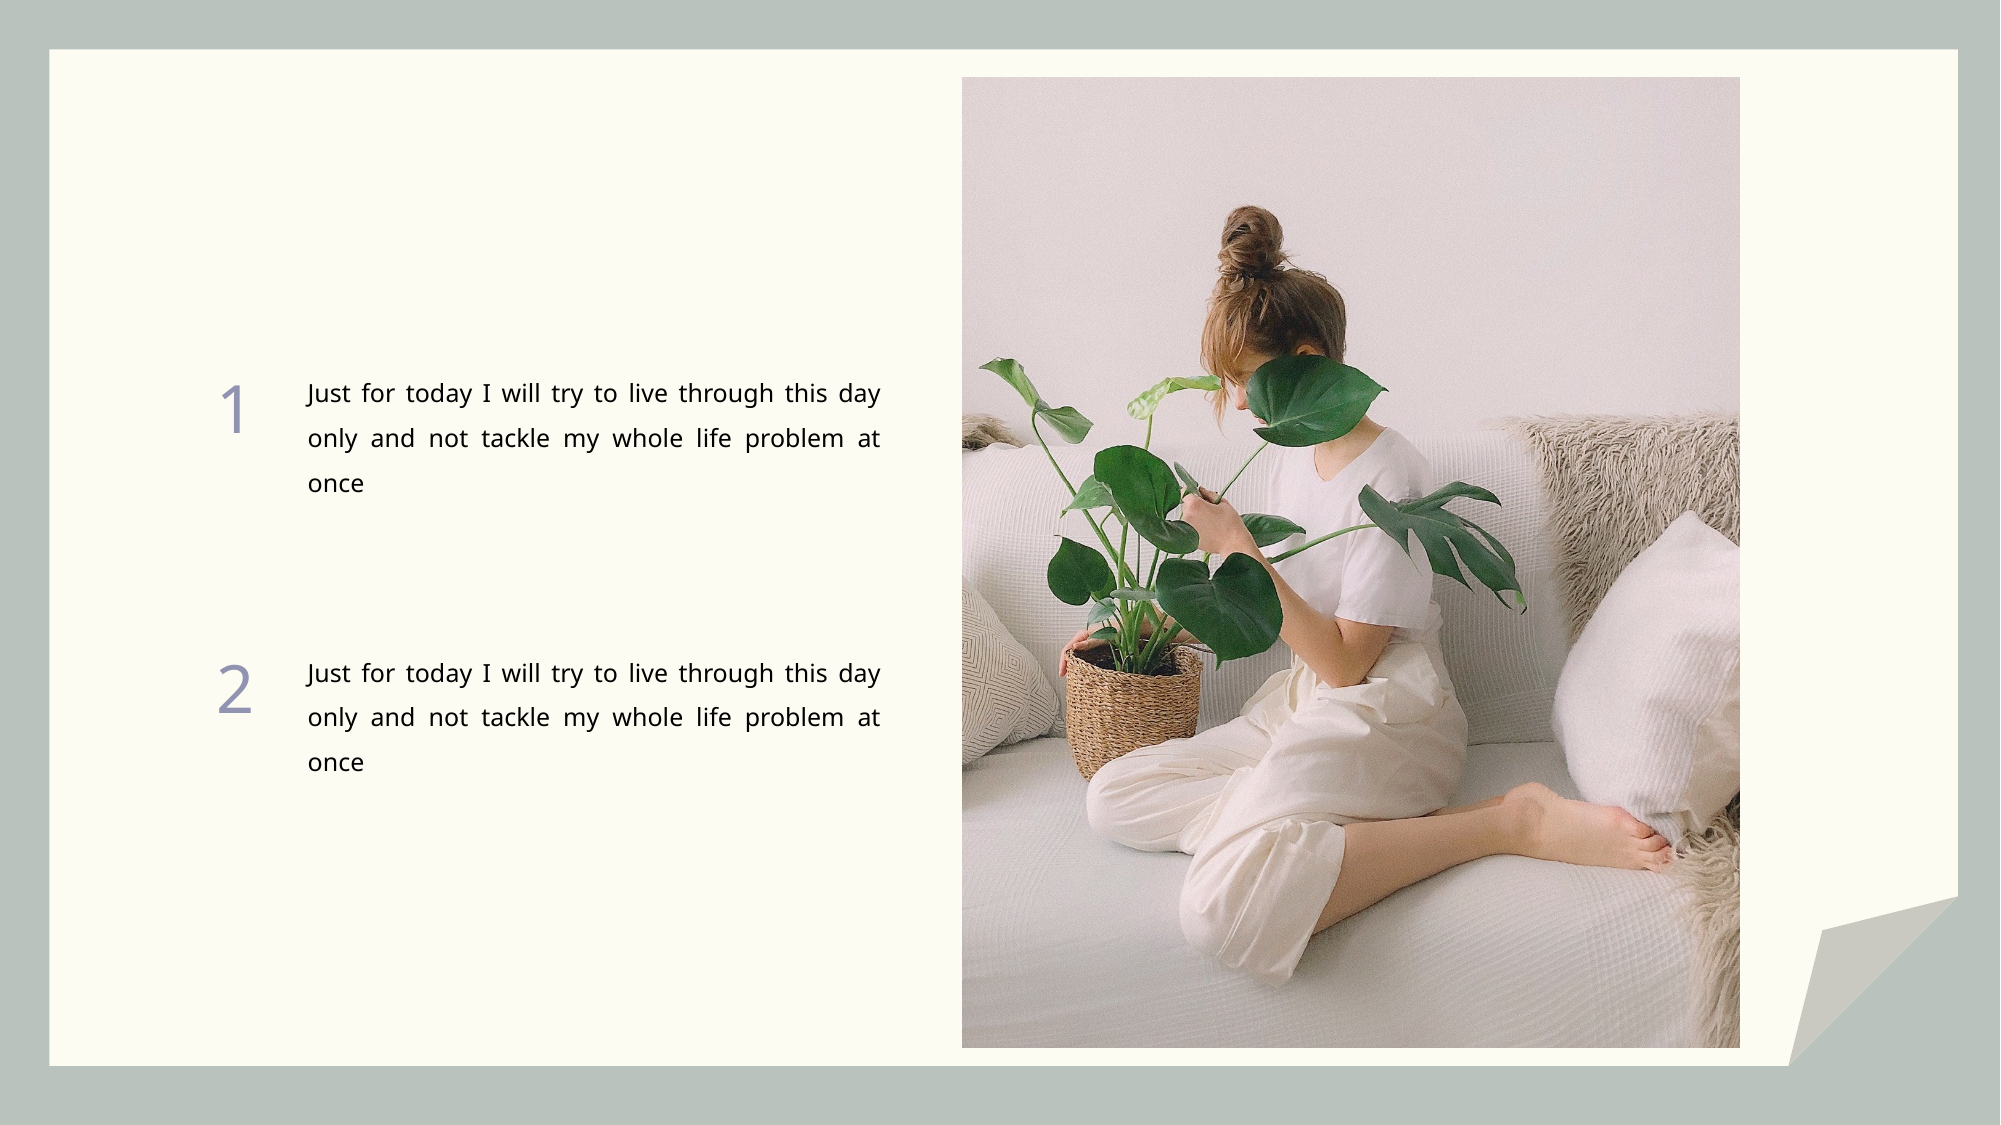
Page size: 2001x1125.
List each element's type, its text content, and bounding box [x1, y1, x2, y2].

text_box 2 [131, 639, 270, 734]
text_box [48, 48, 1962, 1067]
picture [962, 77, 1740, 1048]
text_box Just for today I will try to live through this day only and not tackle my whole life problem at once [292, 634, 897, 785]
text_box Just for today I will try to live through this day only and not tackle my whole life problem at once [292, 355, 897, 505]
text_box 1 [131, 359, 270, 455]
